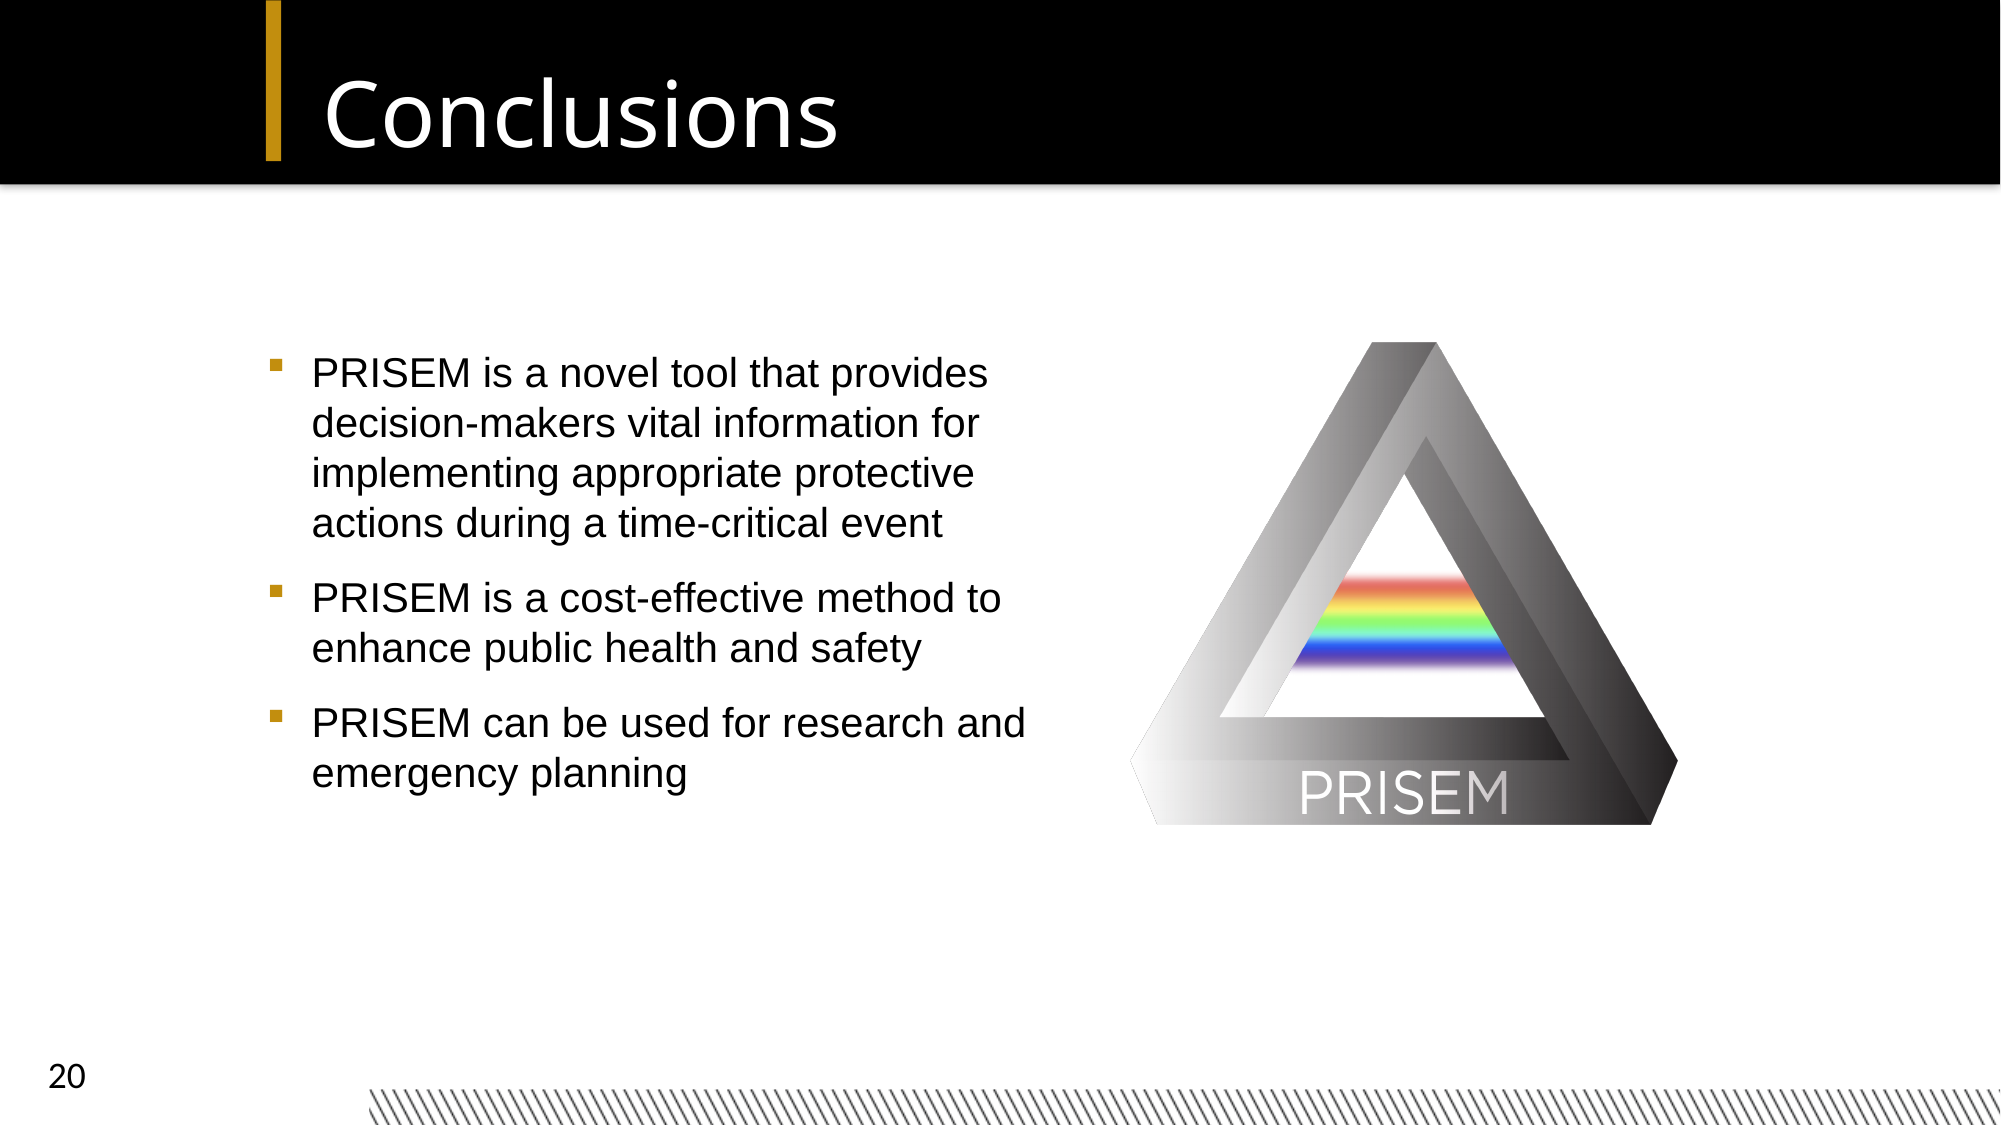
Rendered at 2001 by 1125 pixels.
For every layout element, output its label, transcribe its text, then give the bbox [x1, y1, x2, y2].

text_box Conclusions [322, 56, 1717, 142]
picture [1129, 342, 1678, 830]
list PRISEM is a novel tool that provides decision-makers vital information for implementing appropriate protective actions during a time-critical event PRISEM is a cost-effective method to enhance public health and safety PRISEM can be used for research and emergency planning [266, 345, 1085, 866]
text_box 20 [33, 1043, 117, 1104]
